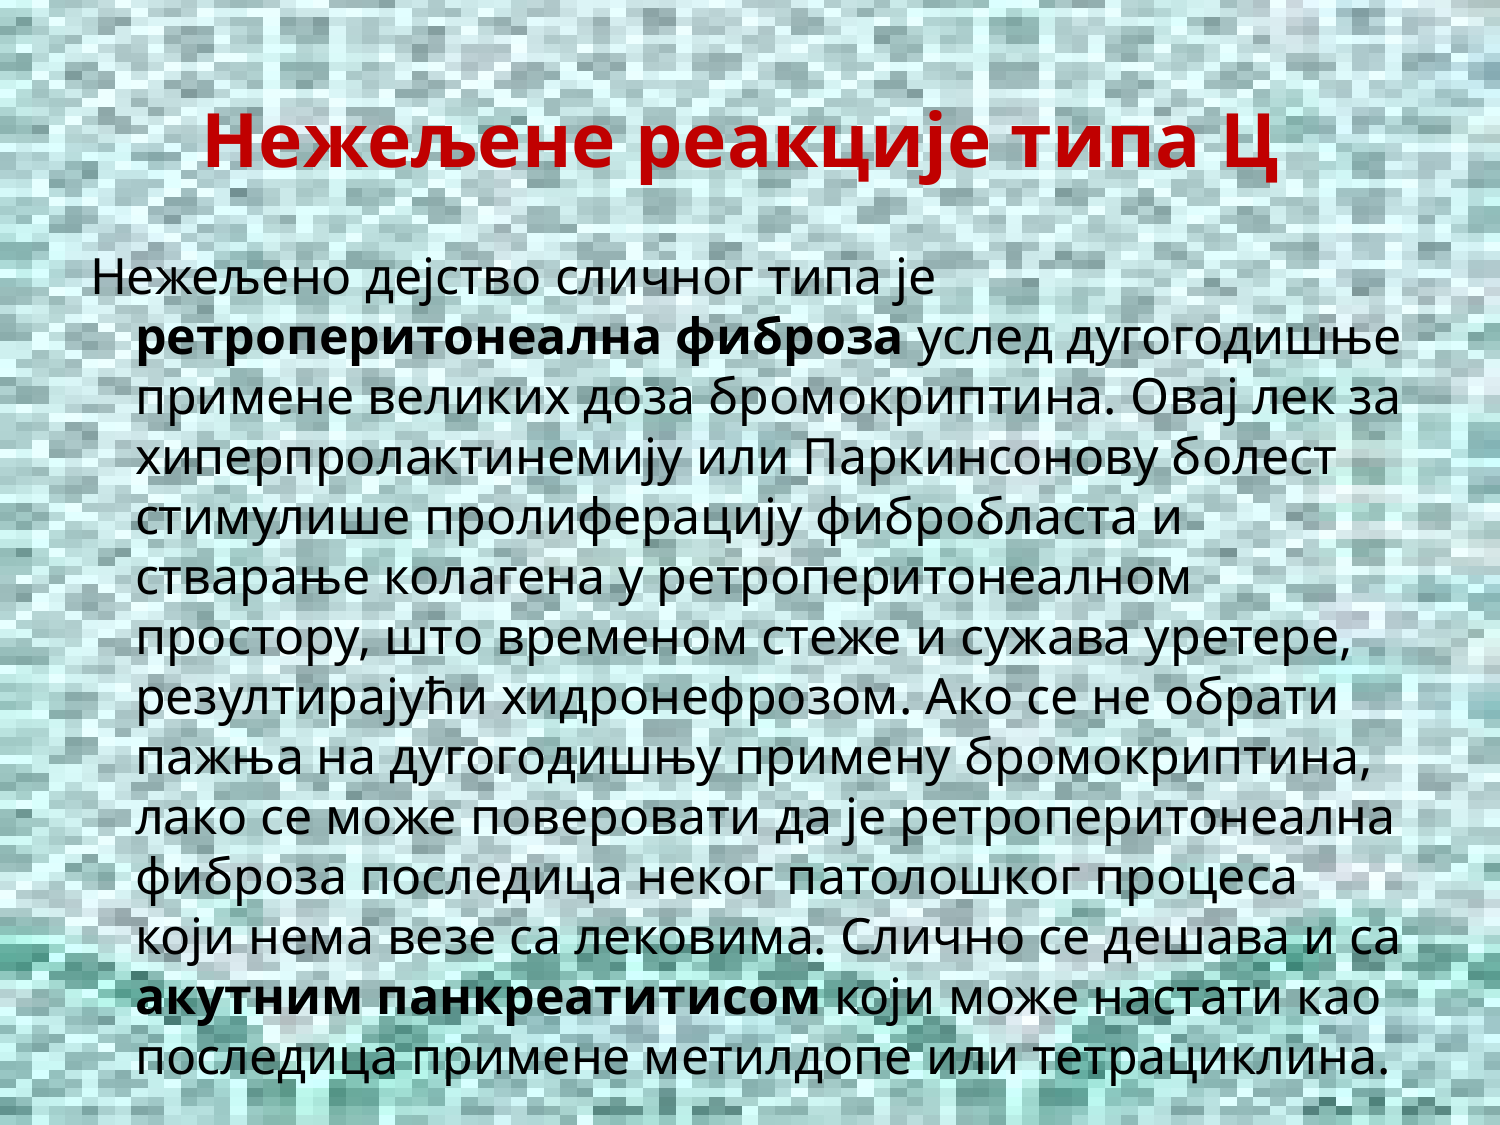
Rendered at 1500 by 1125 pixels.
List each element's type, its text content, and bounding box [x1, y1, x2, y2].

title Нежељене реакције типа Ц [75, 62, 1425, 213]
list Нежељено дејство сличног типа је ретроперитонеална фиброза услед дугогодишње примене великих доза бромокриптина. Овај лек за хиперпролактинемију или Паркинсонову болест стимулише пролиферацију фибробласта и стварање колагена у ретроперитонеалном простору, што временом стеже и сужава уретере, резултирајући хидронефрозом. Ако се не обрати пажња на дугогодишњу примену бромокриптина, лако се може поверовати да је ретроперитонеална фиброза последица неког патолошког процеса који нема везе са лековима. Слично се дешава и са акутним панкреатитисом који може настати као последица примене метилдопе или тетрациклина. [75, 237, 1425, 1000]
picture [0, 0, 1500, 1125]
